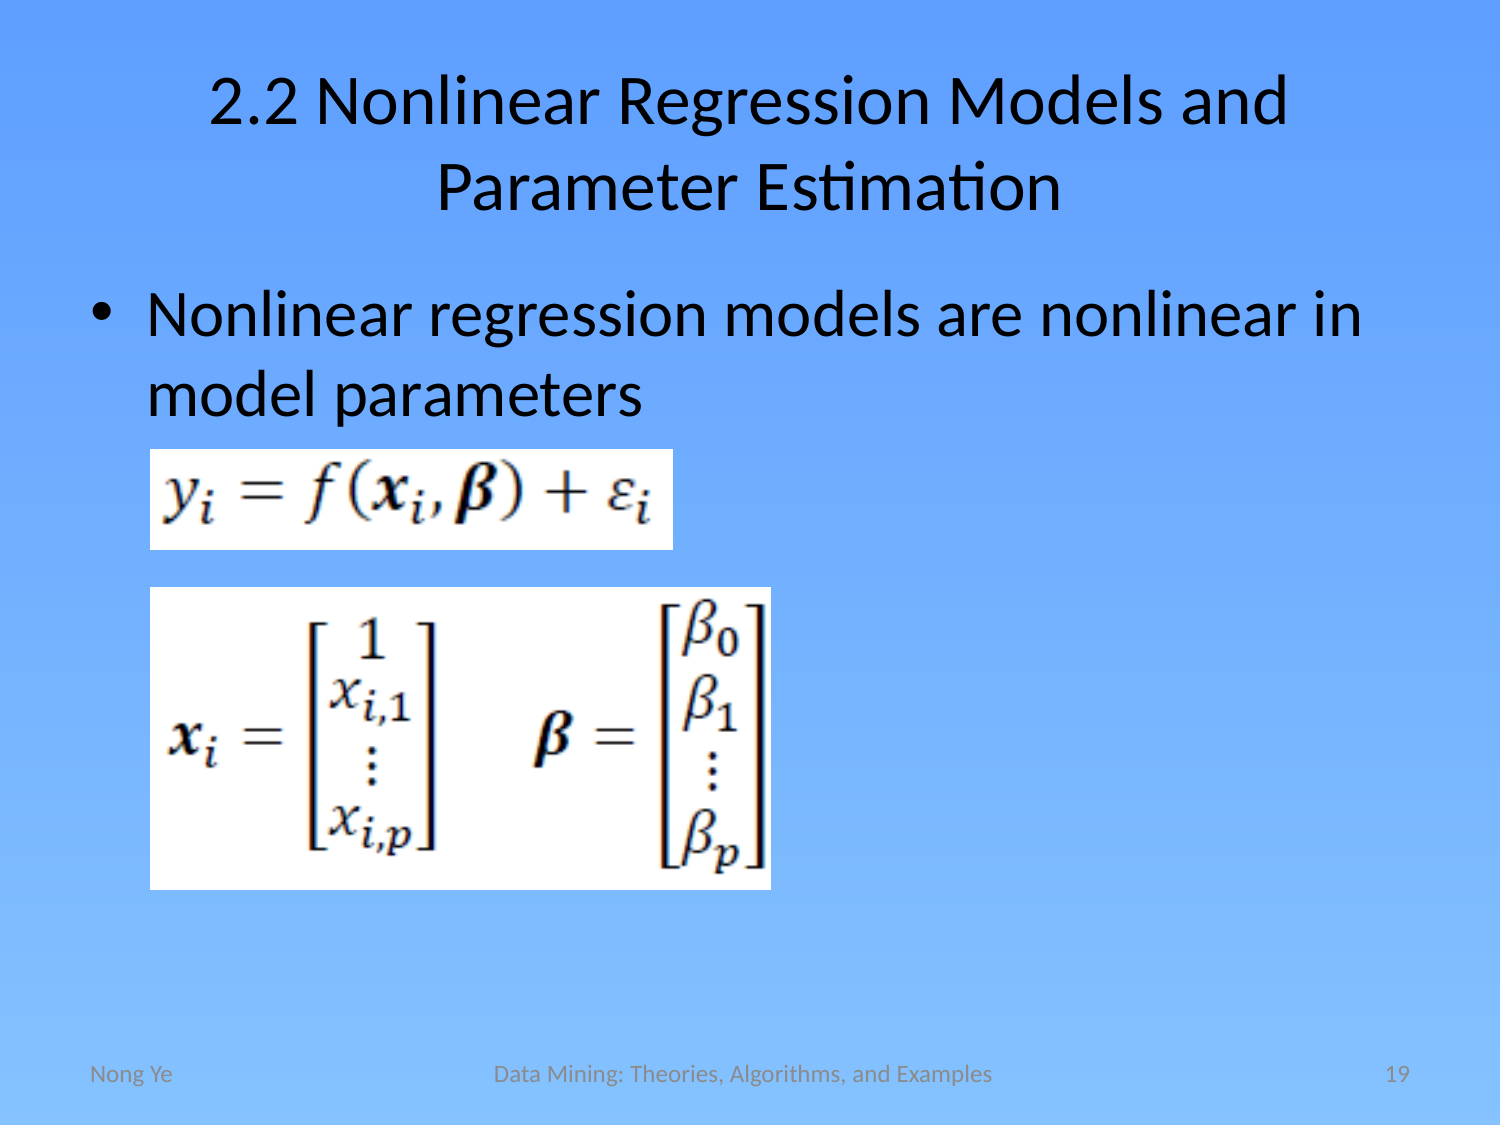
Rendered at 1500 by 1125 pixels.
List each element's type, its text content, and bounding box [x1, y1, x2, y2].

picture [149, 449, 673, 551]
list Nonlinear regression models are nonlinear in model parameters [75, 262, 1425, 1005]
slide_number Nong Ye [75, 1042, 425, 1103]
slide_number 19 [1074, 1042, 1425, 1103]
footer Data Mining: Theories, Algorithms, and Examples [450, 1042, 1038, 1103]
picture [149, 587, 771, 891]
title 2.2 Nonlinear Regression Models and Parameter Estimation [75, 45, 1425, 233]
